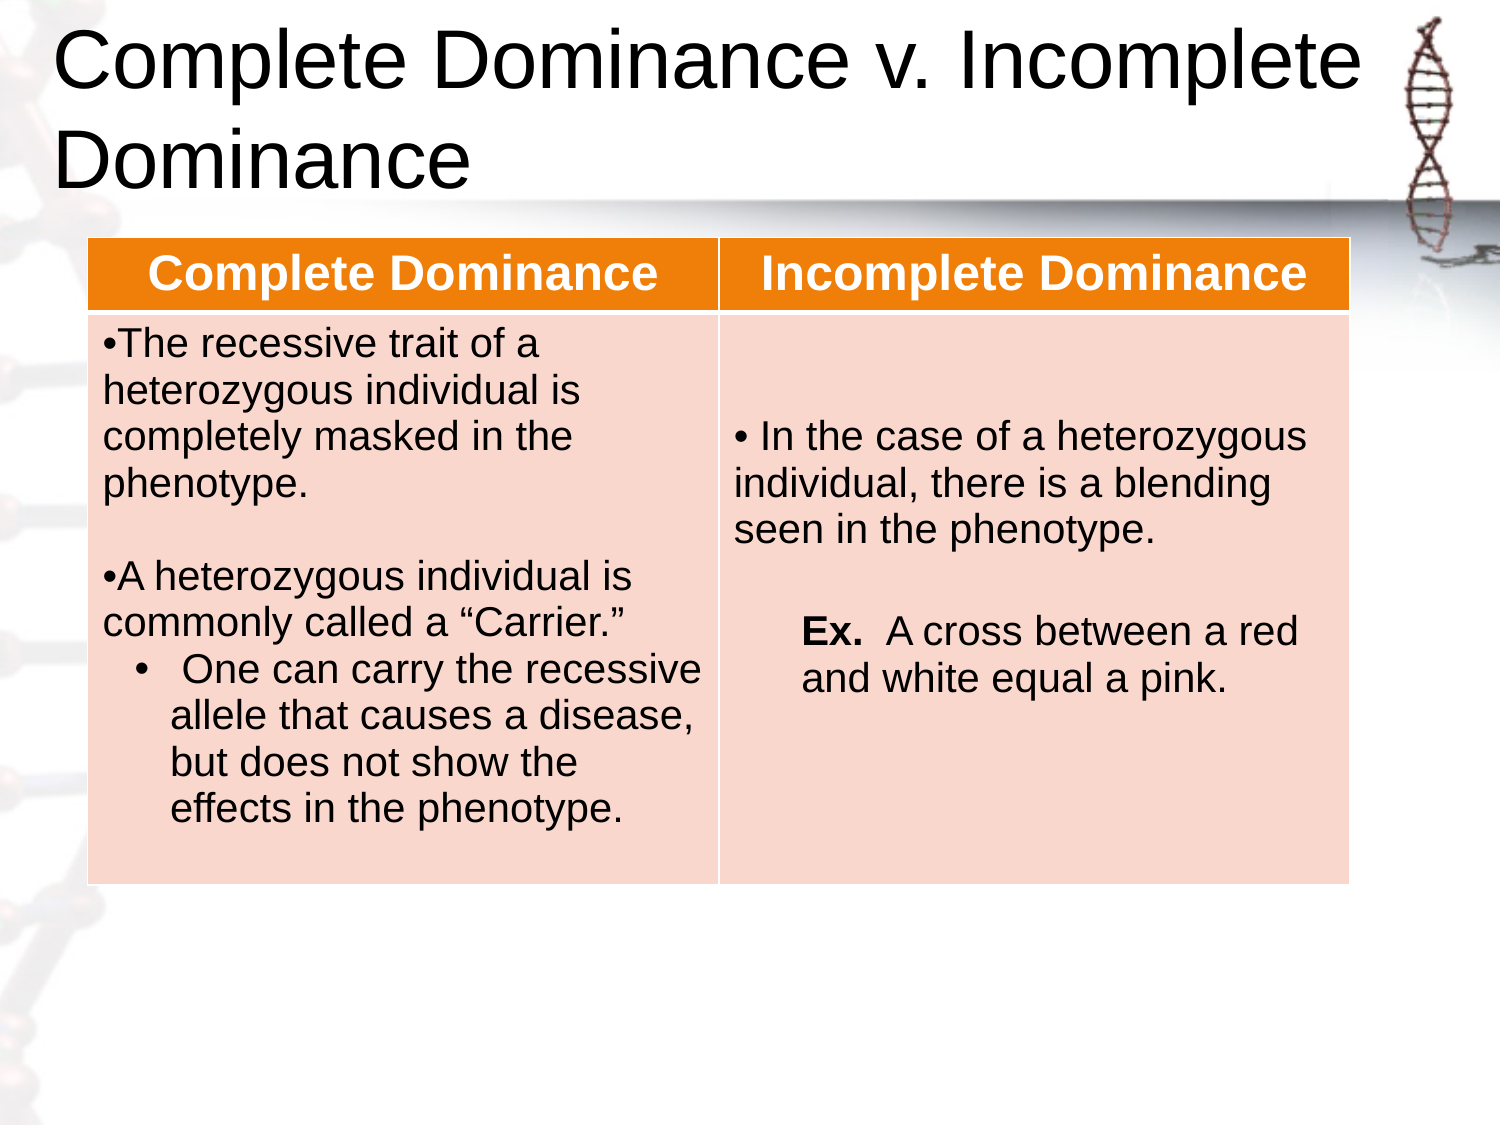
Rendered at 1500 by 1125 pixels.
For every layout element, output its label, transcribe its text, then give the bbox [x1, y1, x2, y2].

table_cell The recessive trait of a heterozygous individual is completely masked in the phenotype. A heterozygous individual is commonly called a “Carrier.” One can carry the recessive allele that causes a disease, but does not show the effects in the phenotype. [88, 315, 718, 884]
title Complete Dominance v. Incomplete Dominance [37, 27, 1381, 182]
table_header Incomplete Dominance [720, 238, 1349, 310]
table_header Complete Dominance [88, 238, 718, 310]
picture [0, 0, 1500, 1125]
table_cell In the case of a heterozygous individual, there is a blending seen in the phenotype. Ex. A cross between a red and white equal a pink. [720, 315, 1349, 884]
